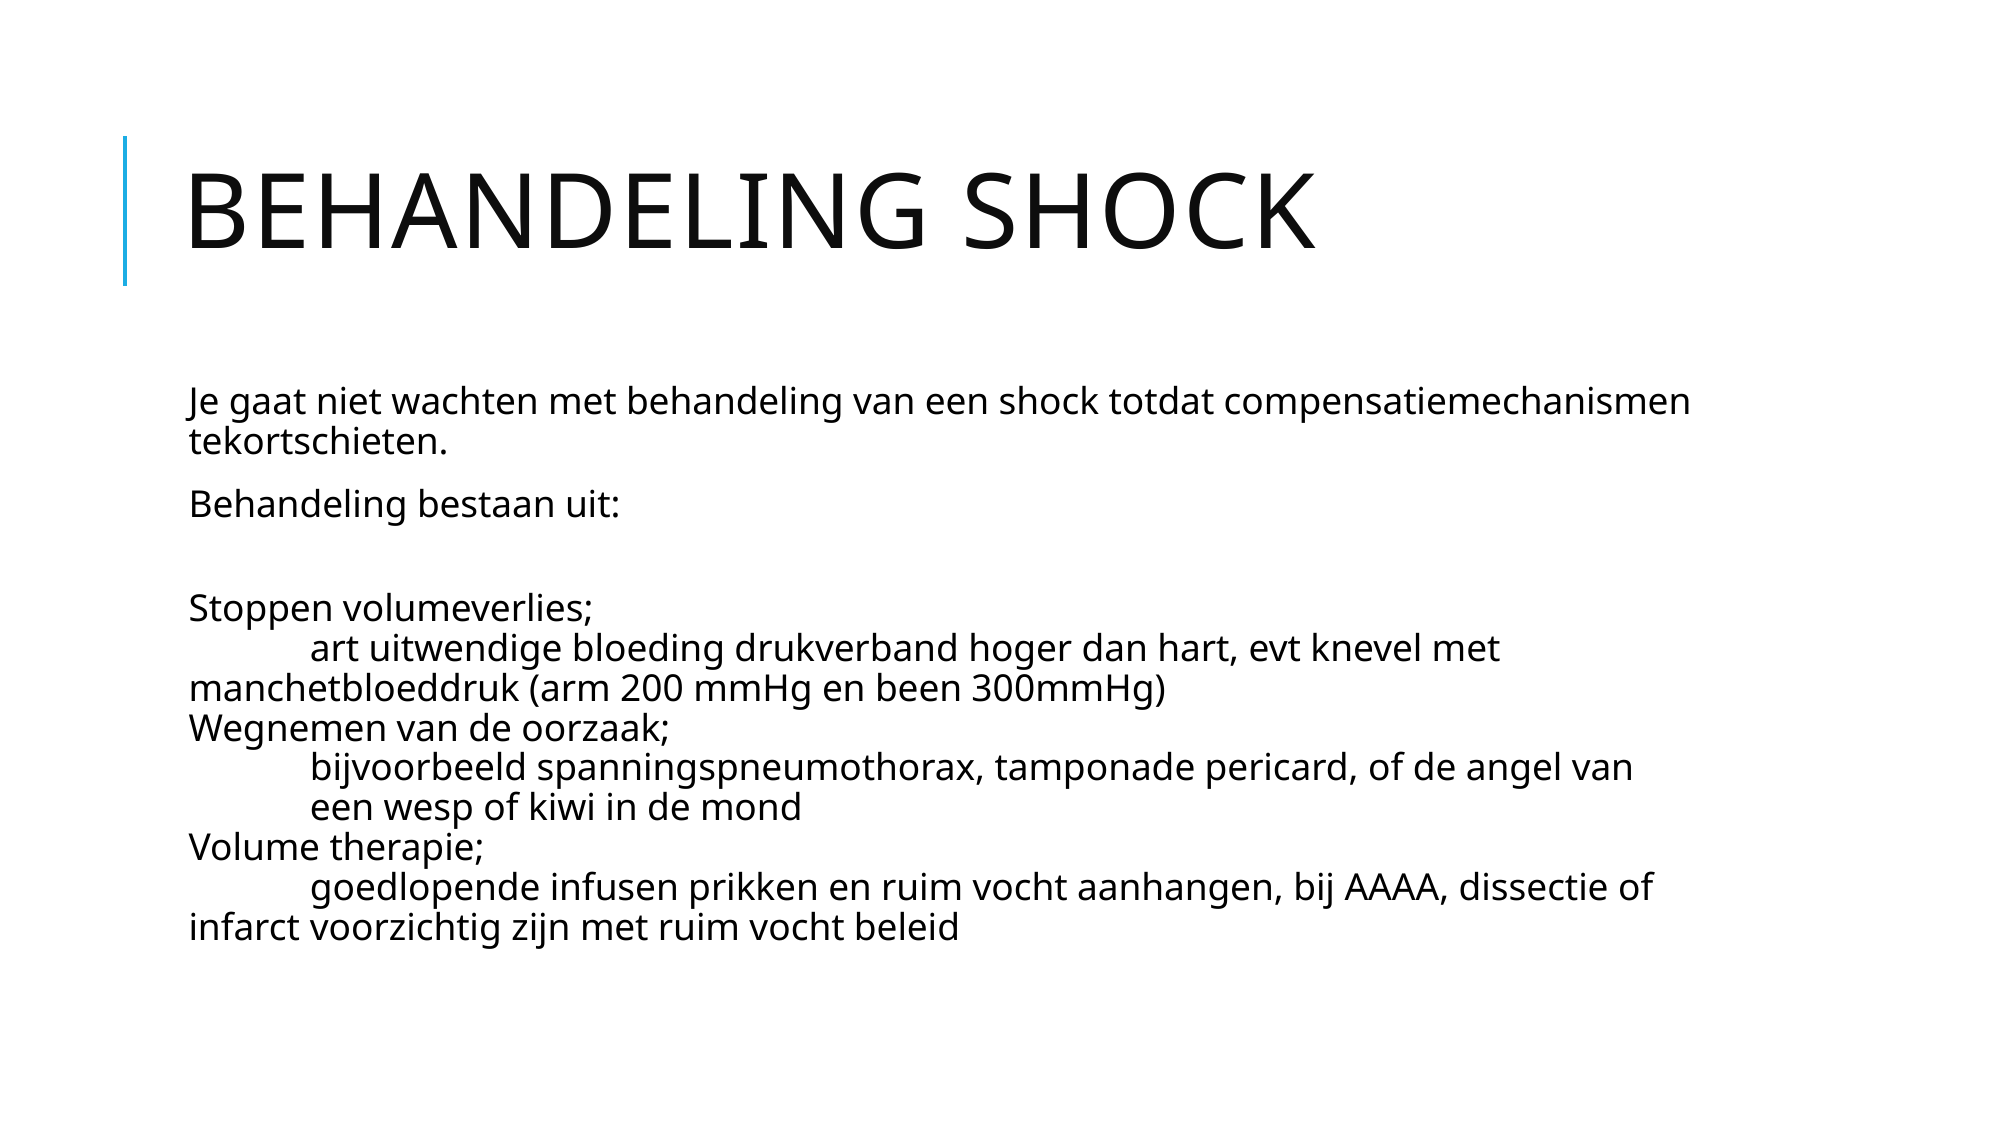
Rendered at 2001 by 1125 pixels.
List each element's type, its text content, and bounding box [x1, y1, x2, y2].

list Je gaat niet wachten met behandeling van een shock totdat compensatiemechanismen tekortschieten. Behandeling bestaan uit: Stoppen volumeverlies; art uitwendige bloeding drukverband hoger dan hart, evt knevel met manchetbloeddruk (arm 200 mmHg en been 300mmHg) Wegnemen van de oorzaak; bijvoorbeeld spanningspneumothorax, tamponade pericard, of de angel van een wesp of kiwi in de mond Volume therapie; goedlopende infusen prikken en ruim vocht aanhangen, bij AAAA, dissectie of infarct voorzichtig zijn met ruim vocht beleid [168, 375, 1763, 1035]
title Behandeling shock [168, 96, 1763, 342]
